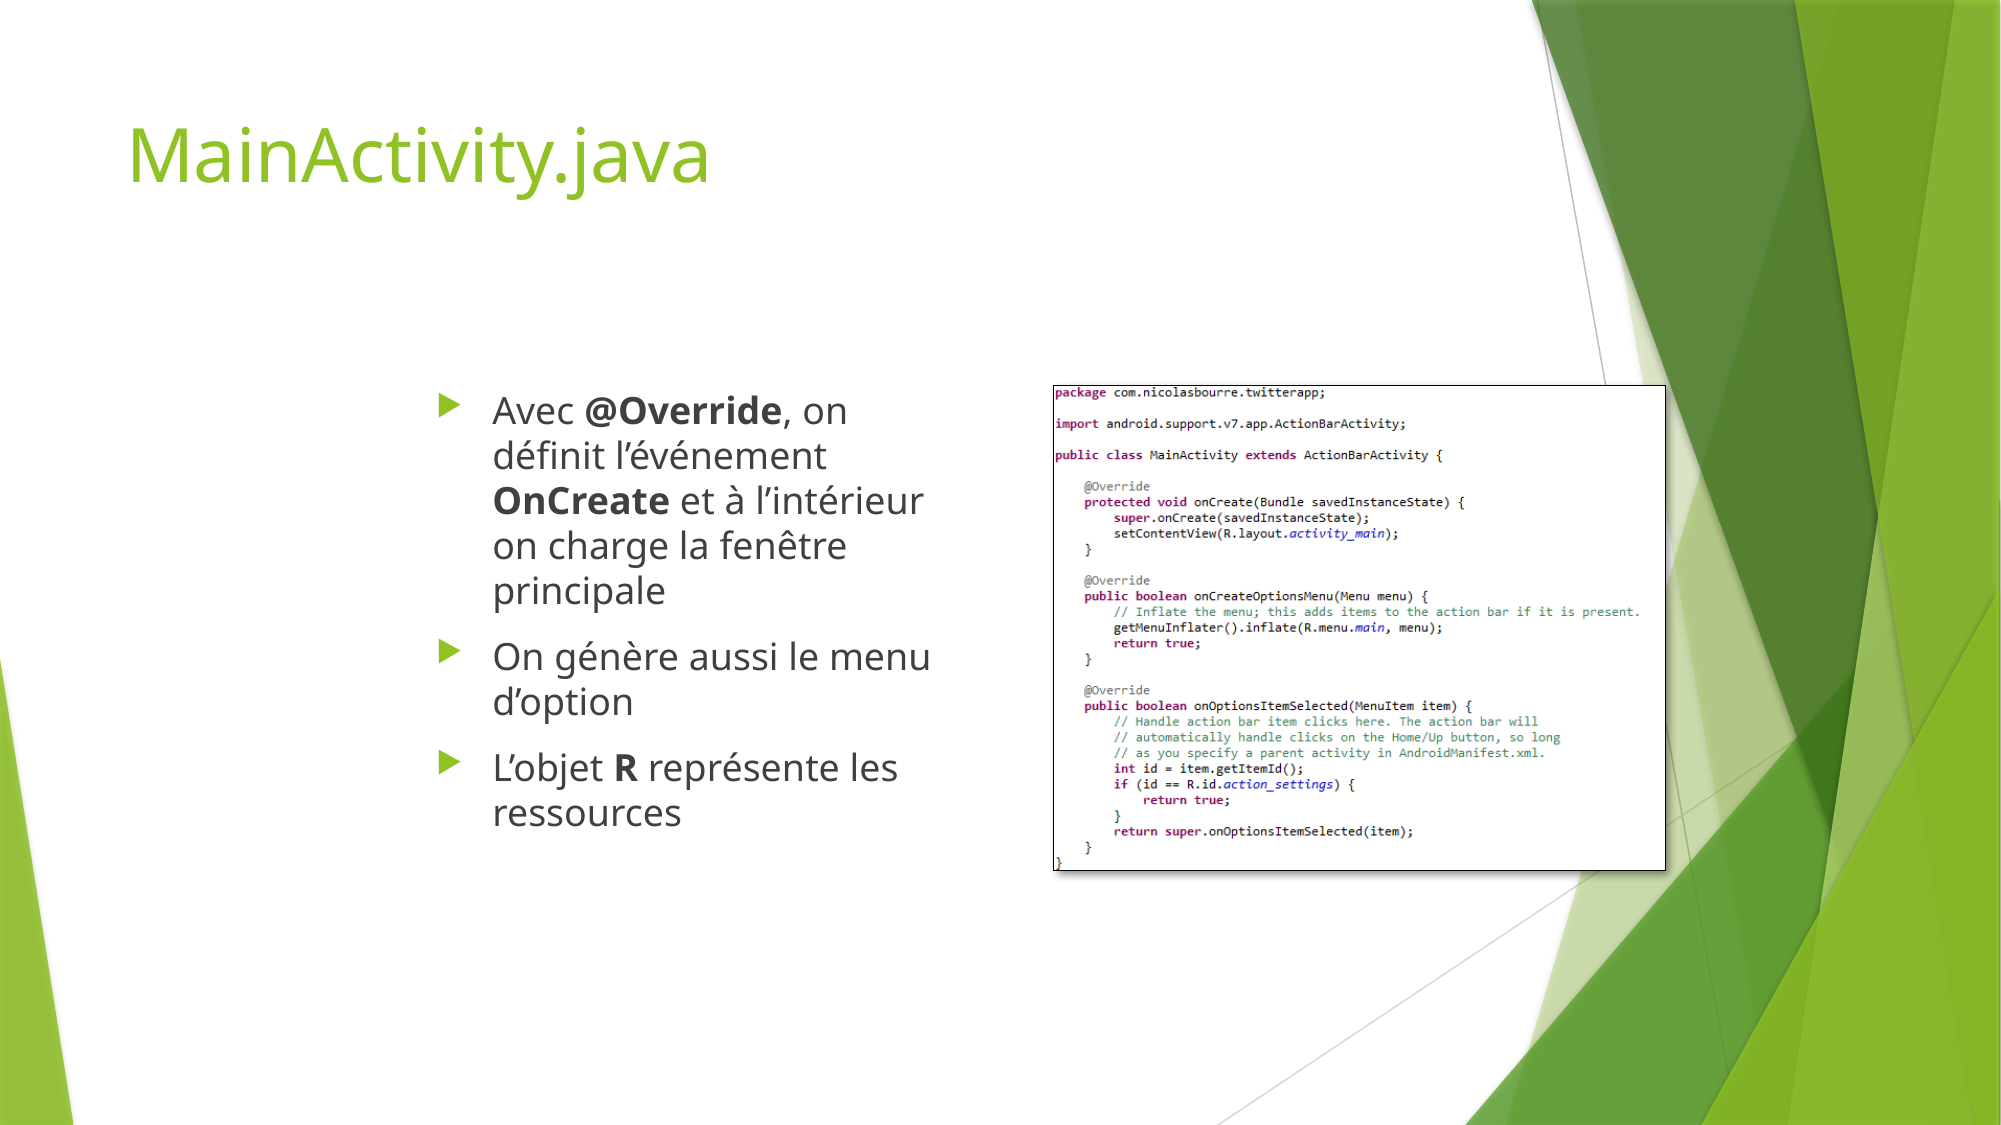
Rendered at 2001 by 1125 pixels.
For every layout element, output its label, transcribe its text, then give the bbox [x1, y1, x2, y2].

title MainActivity.java [111, 99, 1522, 317]
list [1053, 384, 1666, 871]
list Avec @Override, on définit l’événement OnCreate et à l’intérieur on charge la fenêtre principale On génère aussi le menu d’option L’objet R représente les ressources [421, 379, 982, 953]
